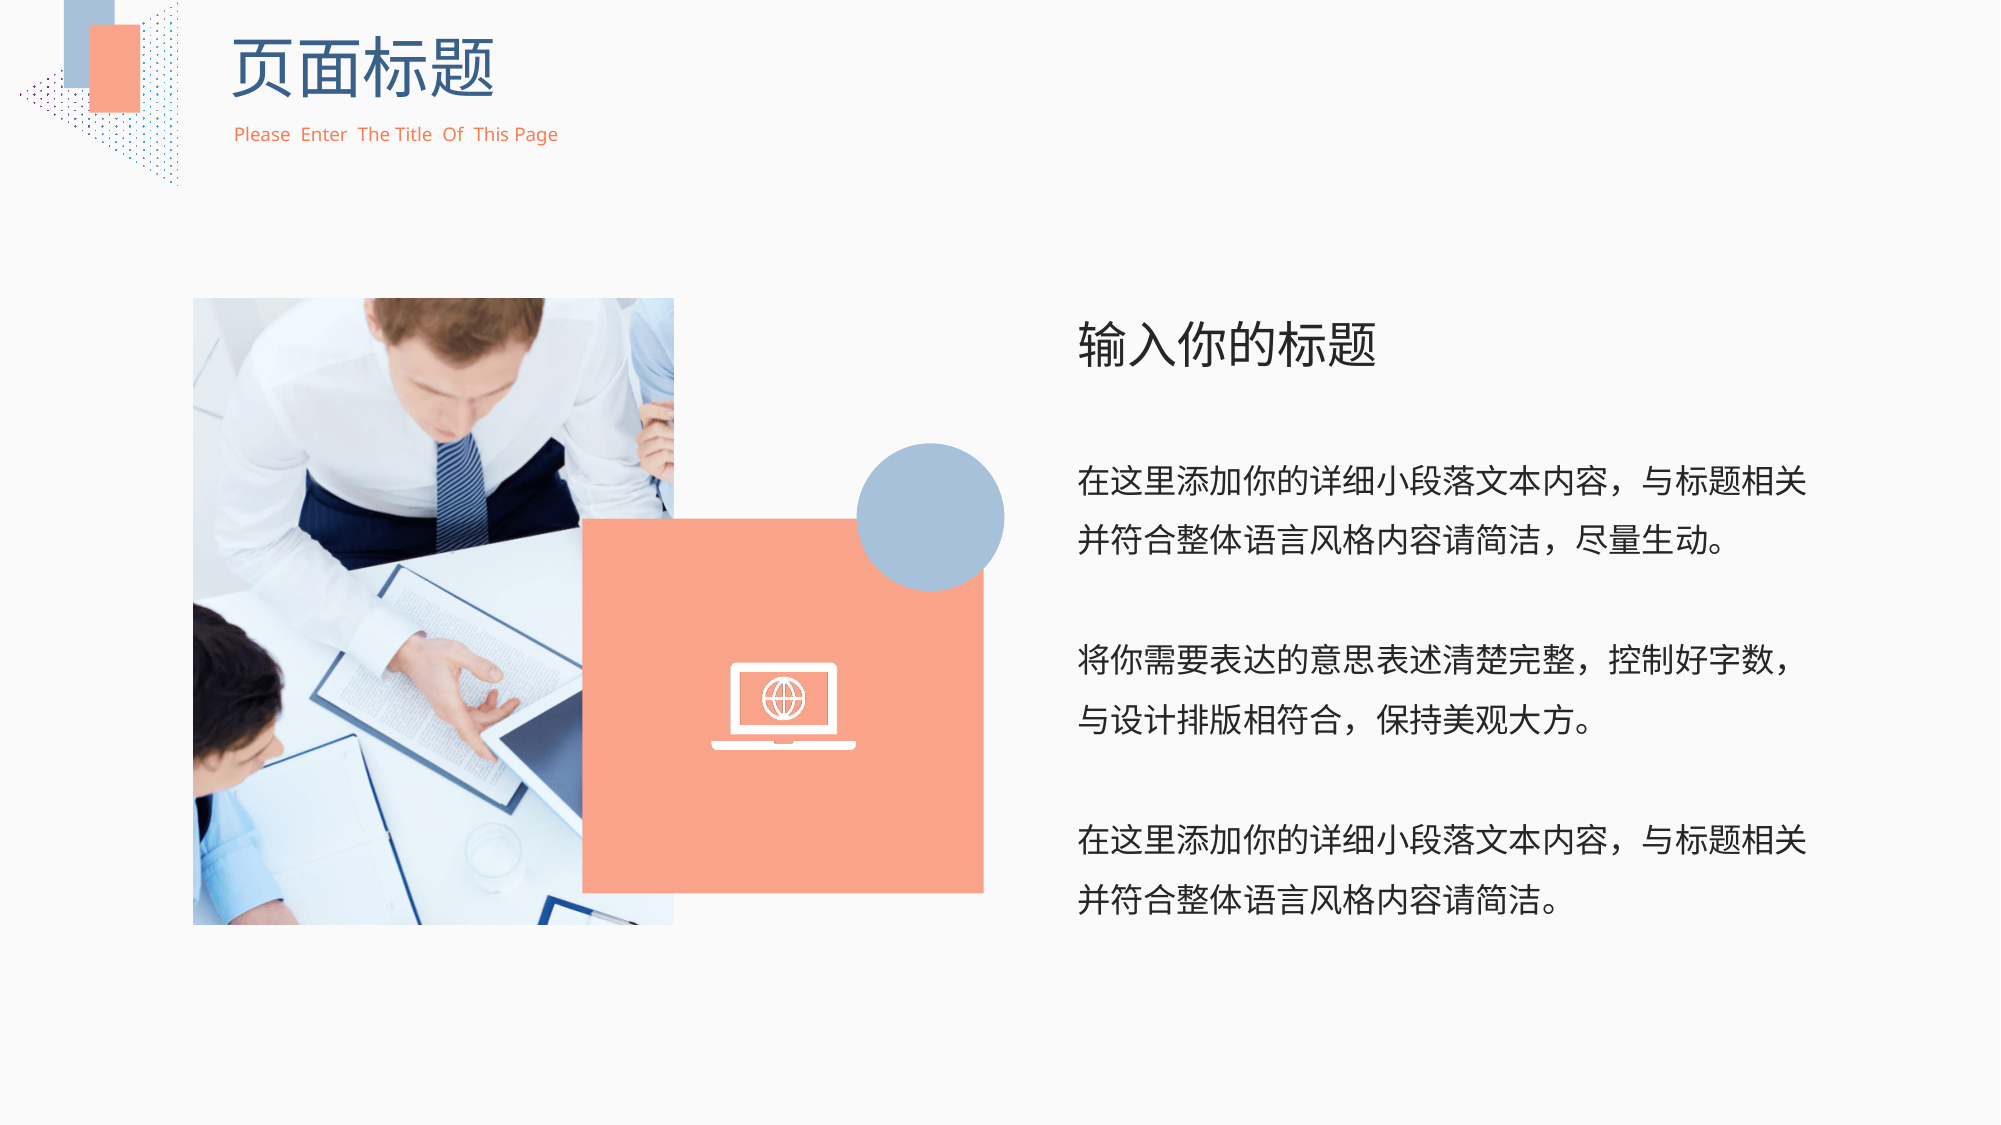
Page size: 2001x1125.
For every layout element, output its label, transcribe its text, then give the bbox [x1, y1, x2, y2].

text_box [855, 442, 1006, 593]
text_box 输入你的标题 [1062, 275, 1467, 381]
text_box 页面标题 [214, 18, 682, 114]
picture [193, 298, 674, 925]
text_box [674, 518, 985, 894]
text_box Please Enter The Title Of This Page [219, 114, 686, 153]
picture [707, 630, 859, 781]
text_box 在这里添加你的详细小段落文本内容，与标题相关并符合整体语言风格内容请简洁，尽量生动。 将你需要表达的意思表述清楚完整，控制好字数，与设计排版相符合，保持美观大方。 在这里添加你的详细小段落文本内容，与标题相关并符合整体语言风格内容请简洁。 [1062, 432, 1829, 927]
